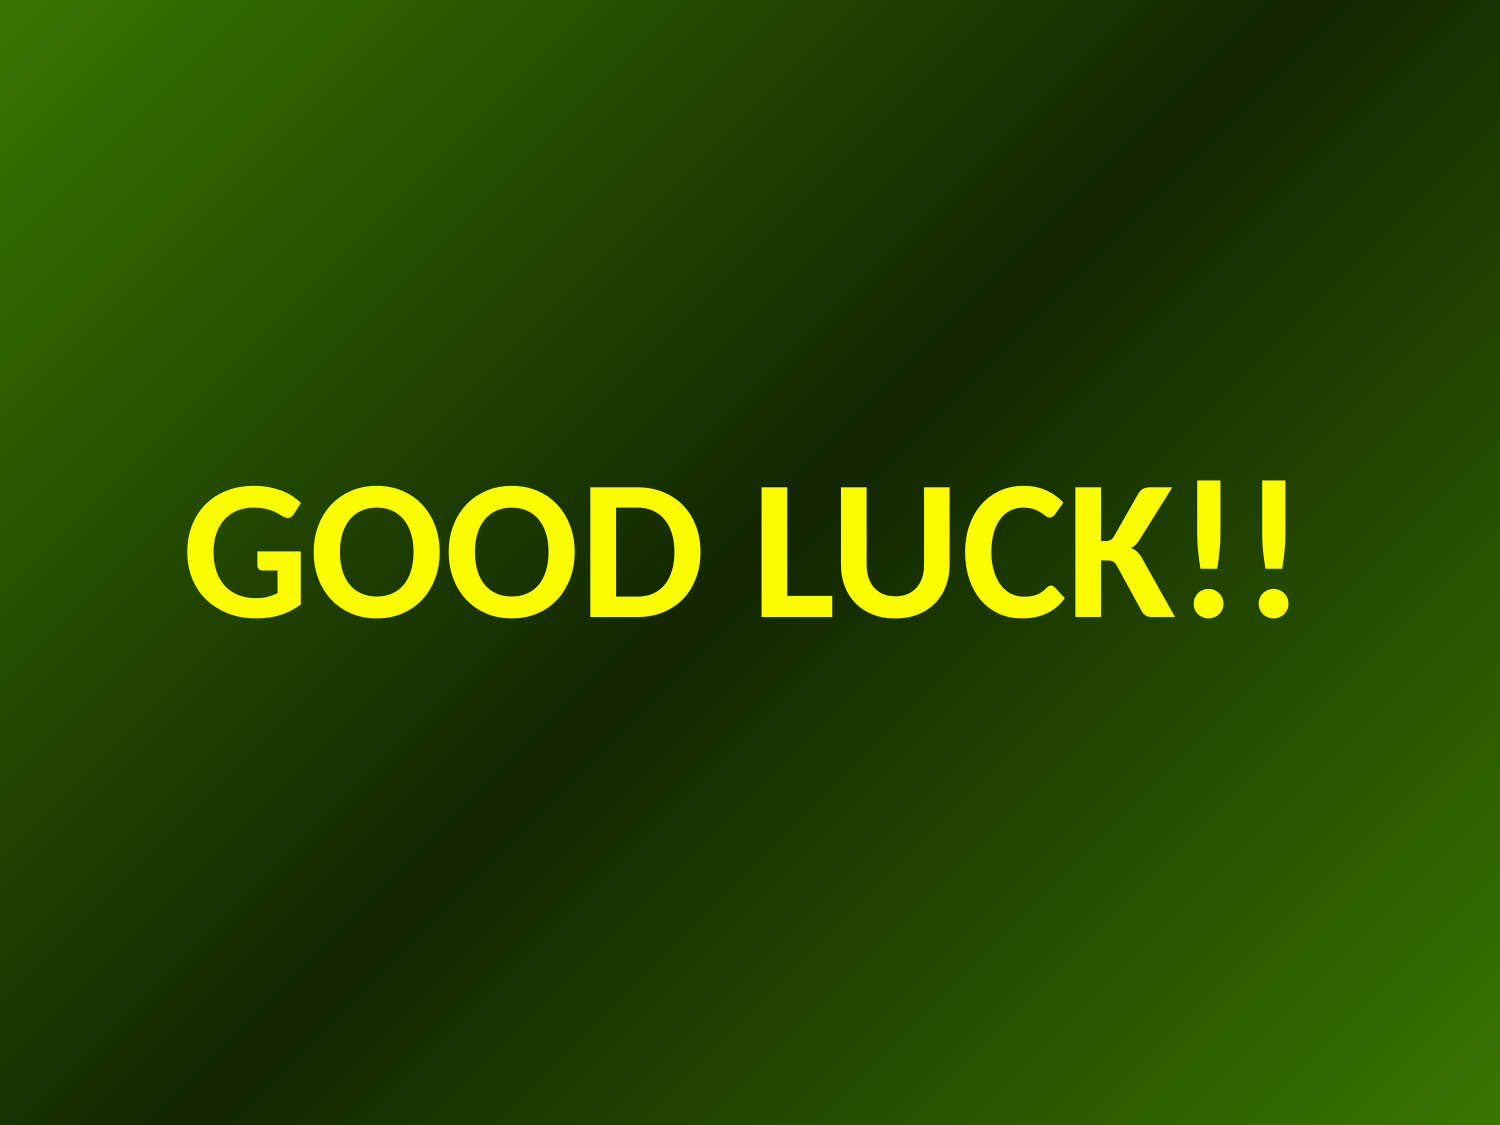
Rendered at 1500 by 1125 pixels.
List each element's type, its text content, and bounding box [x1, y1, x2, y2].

title GOOD LUCK!! [0, 457, 1495, 668]
